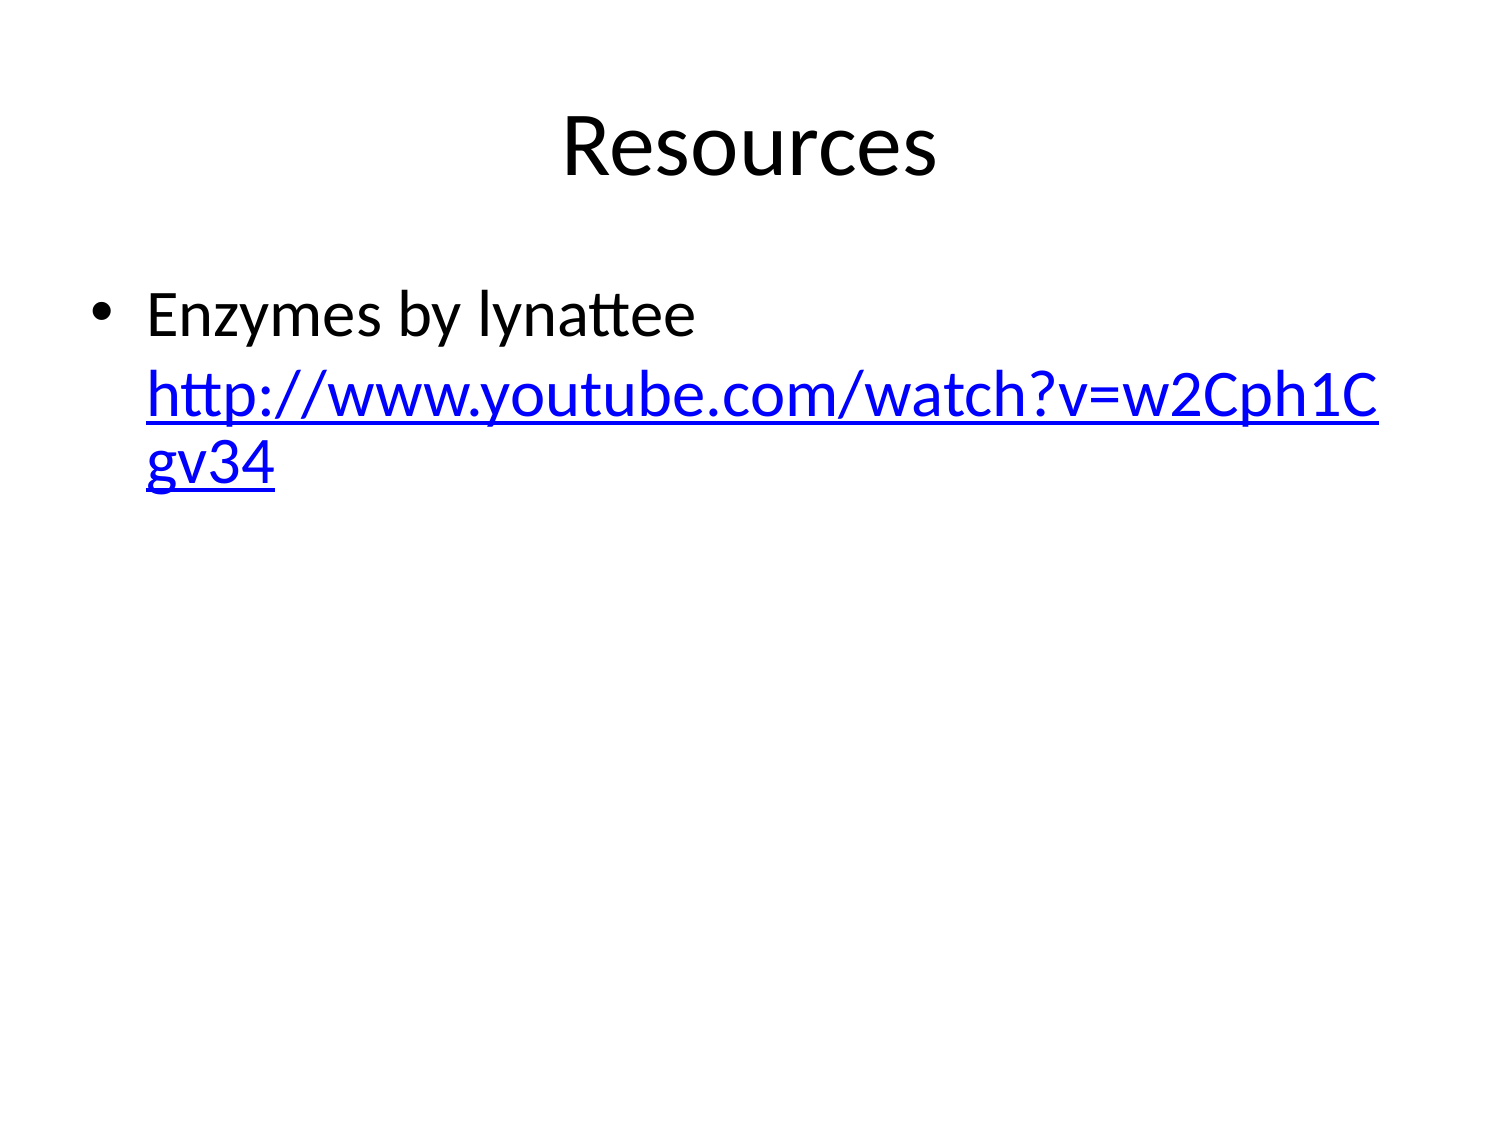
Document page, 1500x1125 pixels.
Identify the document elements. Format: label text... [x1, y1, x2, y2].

title Resources [75, 45, 1425, 233]
list Enzymes by lynattee http://www.youtube.com/watch?v=w2Cph1Cgv34 [75, 262, 1425, 1005]
